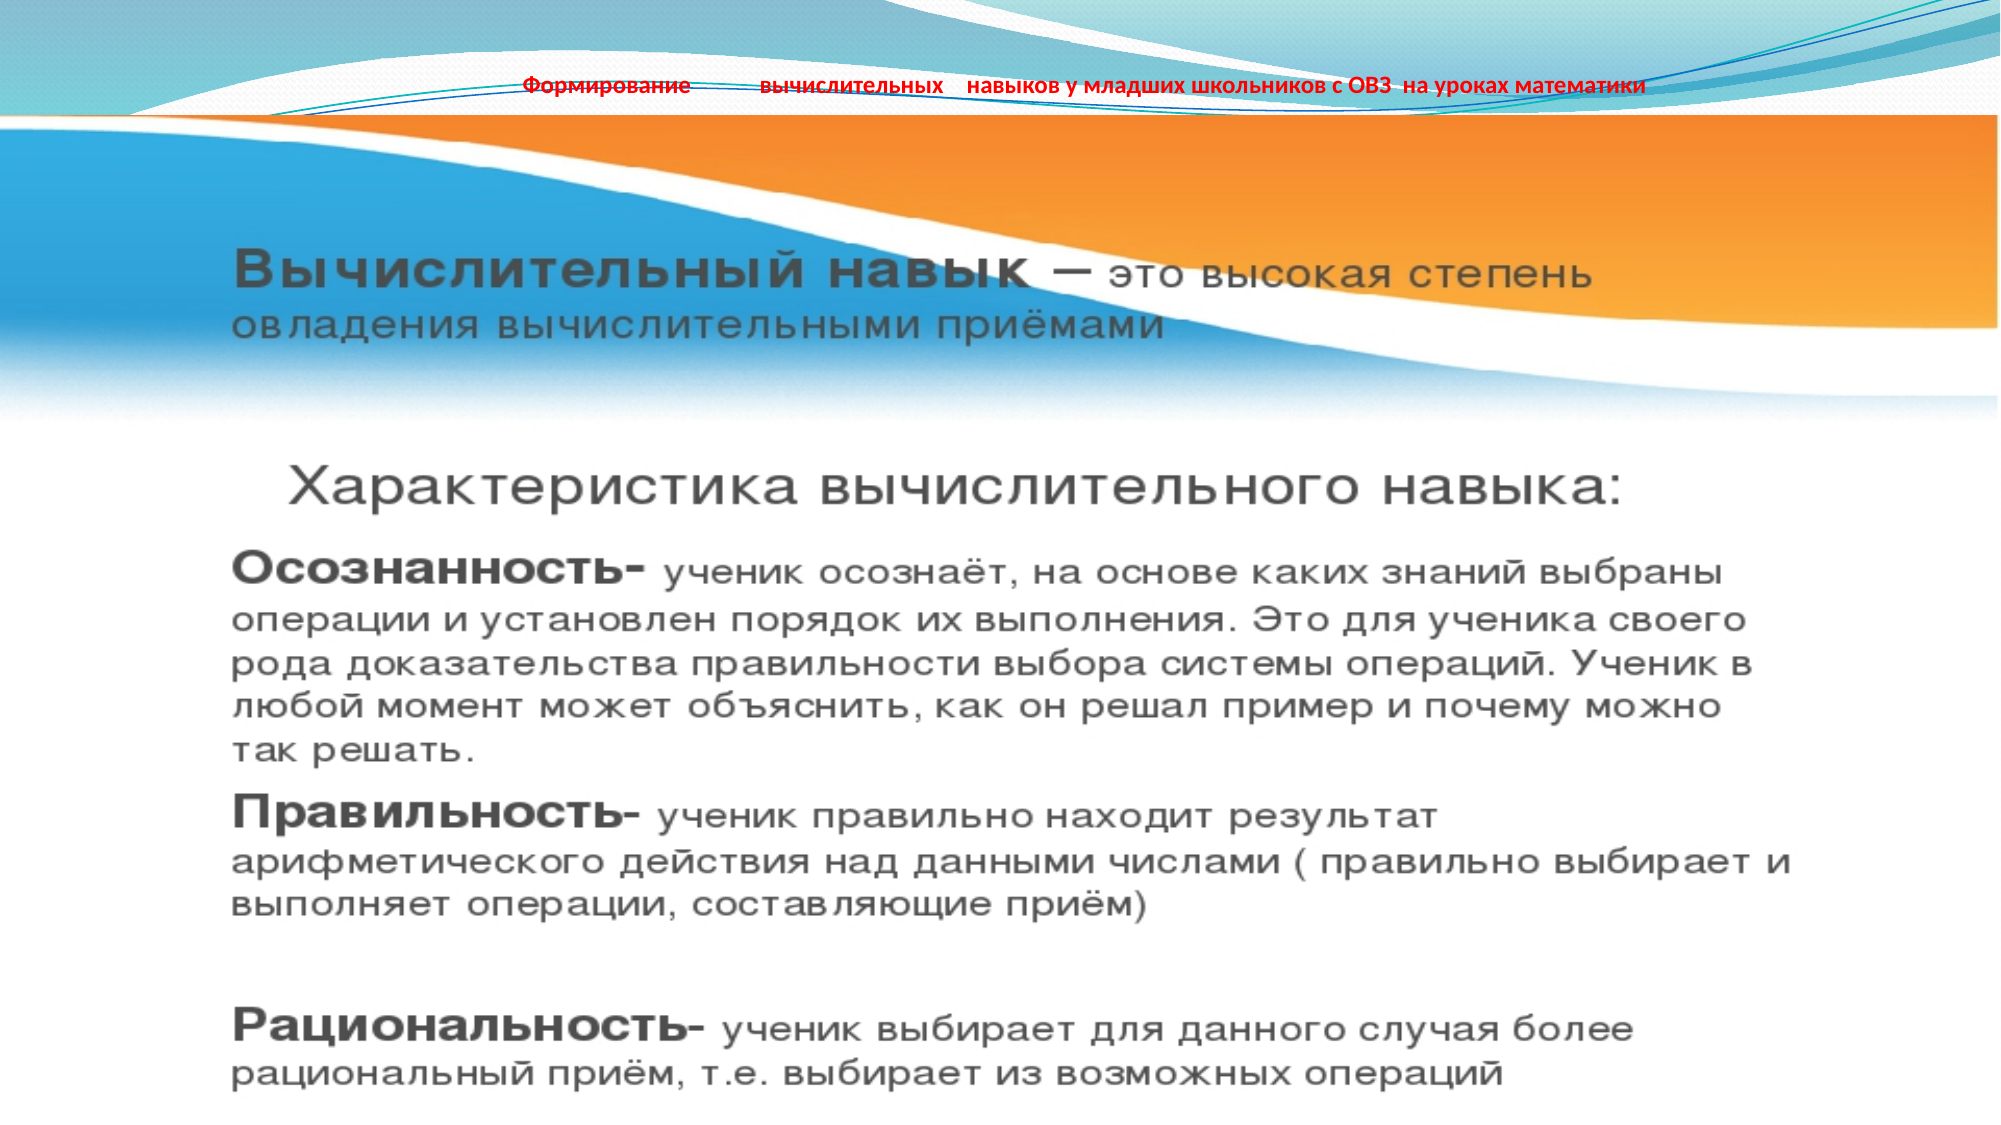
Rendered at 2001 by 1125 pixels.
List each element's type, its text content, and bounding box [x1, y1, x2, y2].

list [0, 114, 2000, 1125]
title Формирование вычислительных навыков у младших школьников с ОВЗ на уроках математики [137, 59, 1863, 99]
